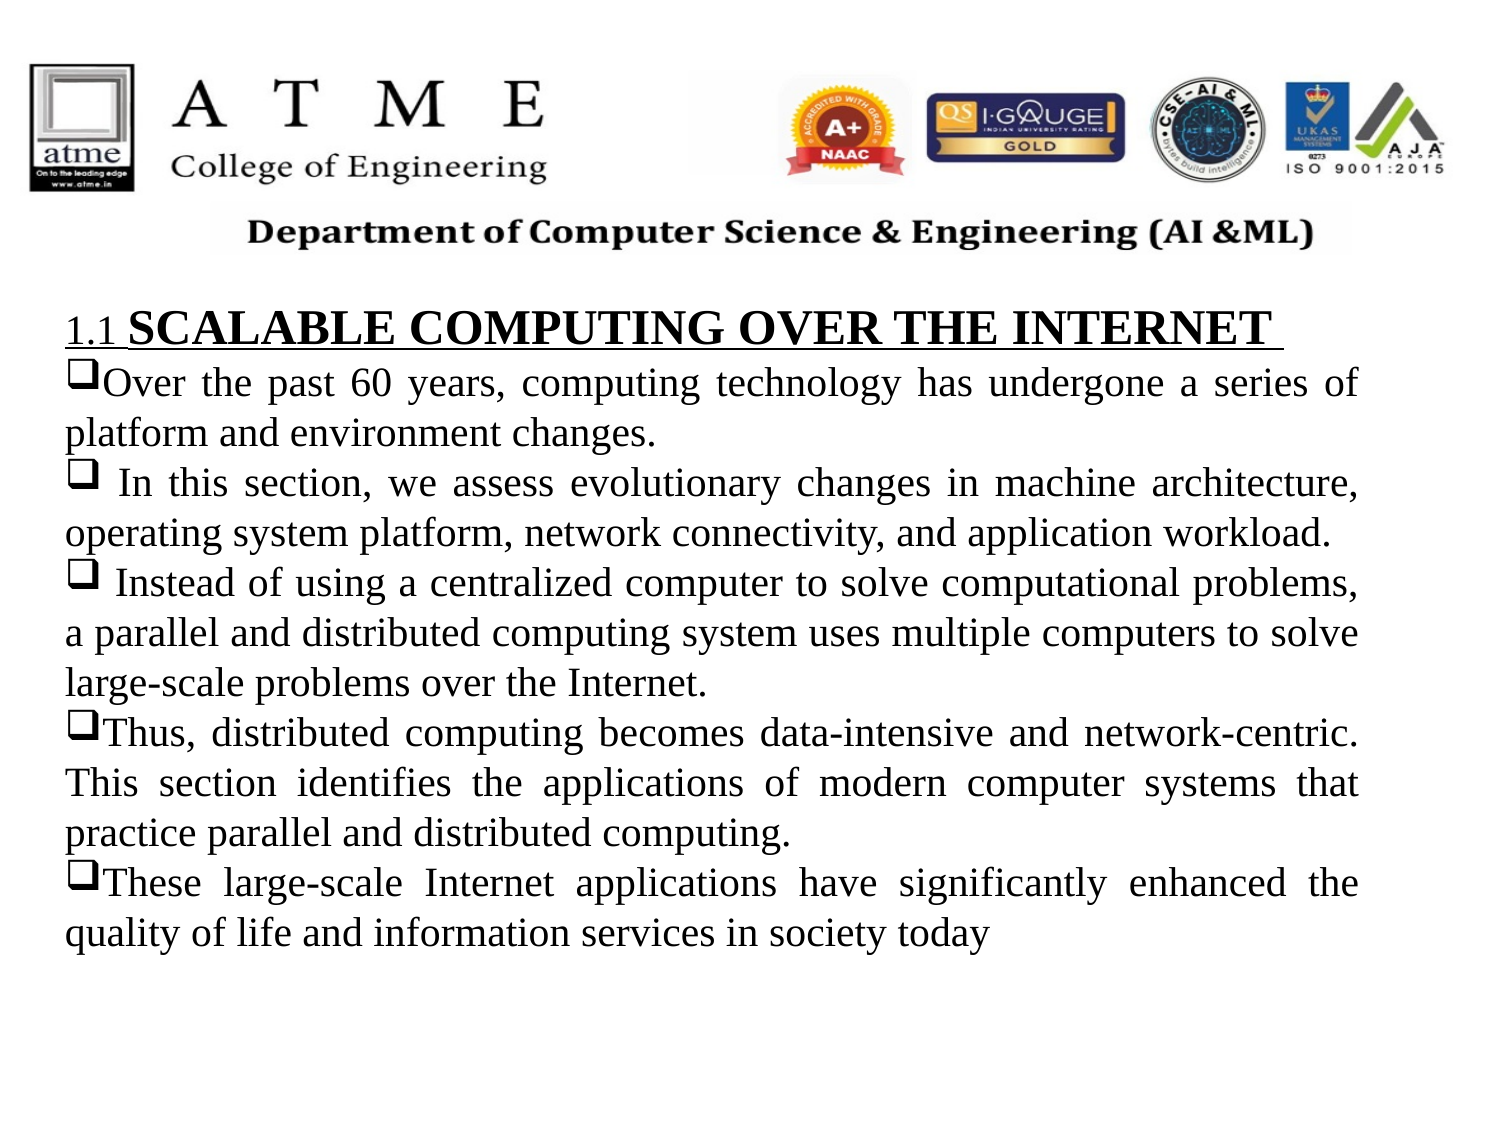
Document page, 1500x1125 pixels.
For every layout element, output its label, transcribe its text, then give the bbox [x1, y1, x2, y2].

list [0, 37, 1463, 273]
text_box 1.1 SCALABLE COMPUTING OVER THE INTERNET Over the past 60 years, computing technology has undergone a series of platform and environment changes. In this section, we assess evolutionary changes in machine architecture, operating system platform, network connectivity, and application workload. Instead of using a centralized computer to solve computational problems, a parallel and distributed computing system uses multiple computers to solve large-scale problems over the Internet. Thus, distributed computing becomes data-intensive and network-centric. This section identifies the applications of modern computer systems that practice parallel and distributed computing. These large-scale Internet applications have significantly enhanced the quality of life and information services in society today [50, 287, 1375, 963]
